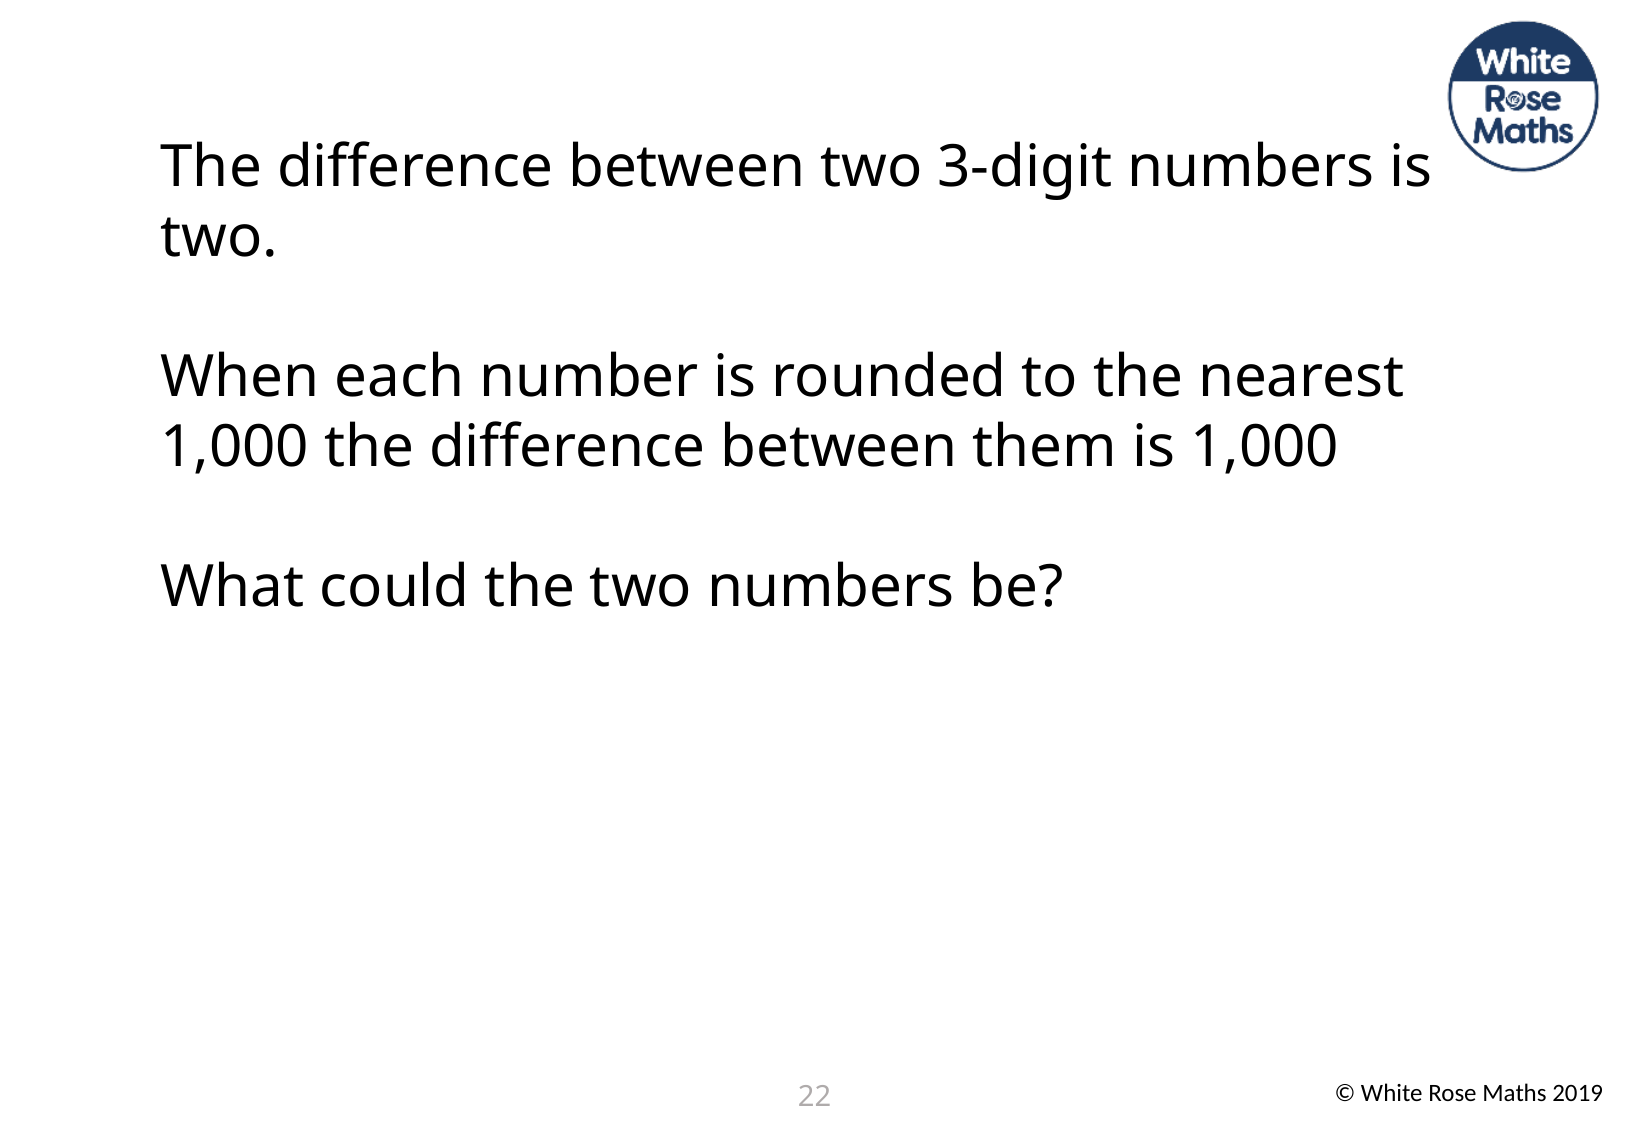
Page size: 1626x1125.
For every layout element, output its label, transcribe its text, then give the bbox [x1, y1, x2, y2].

picture [1444, 17, 1602, 175]
slide_number 22 [776, 1069, 854, 1125]
text_box The difference between two 3-digit numbers is two. When each number is rounded to the nearest 1,000 the difference between them is 1,000 What could the two numbers be? [145, 120, 1468, 626]
